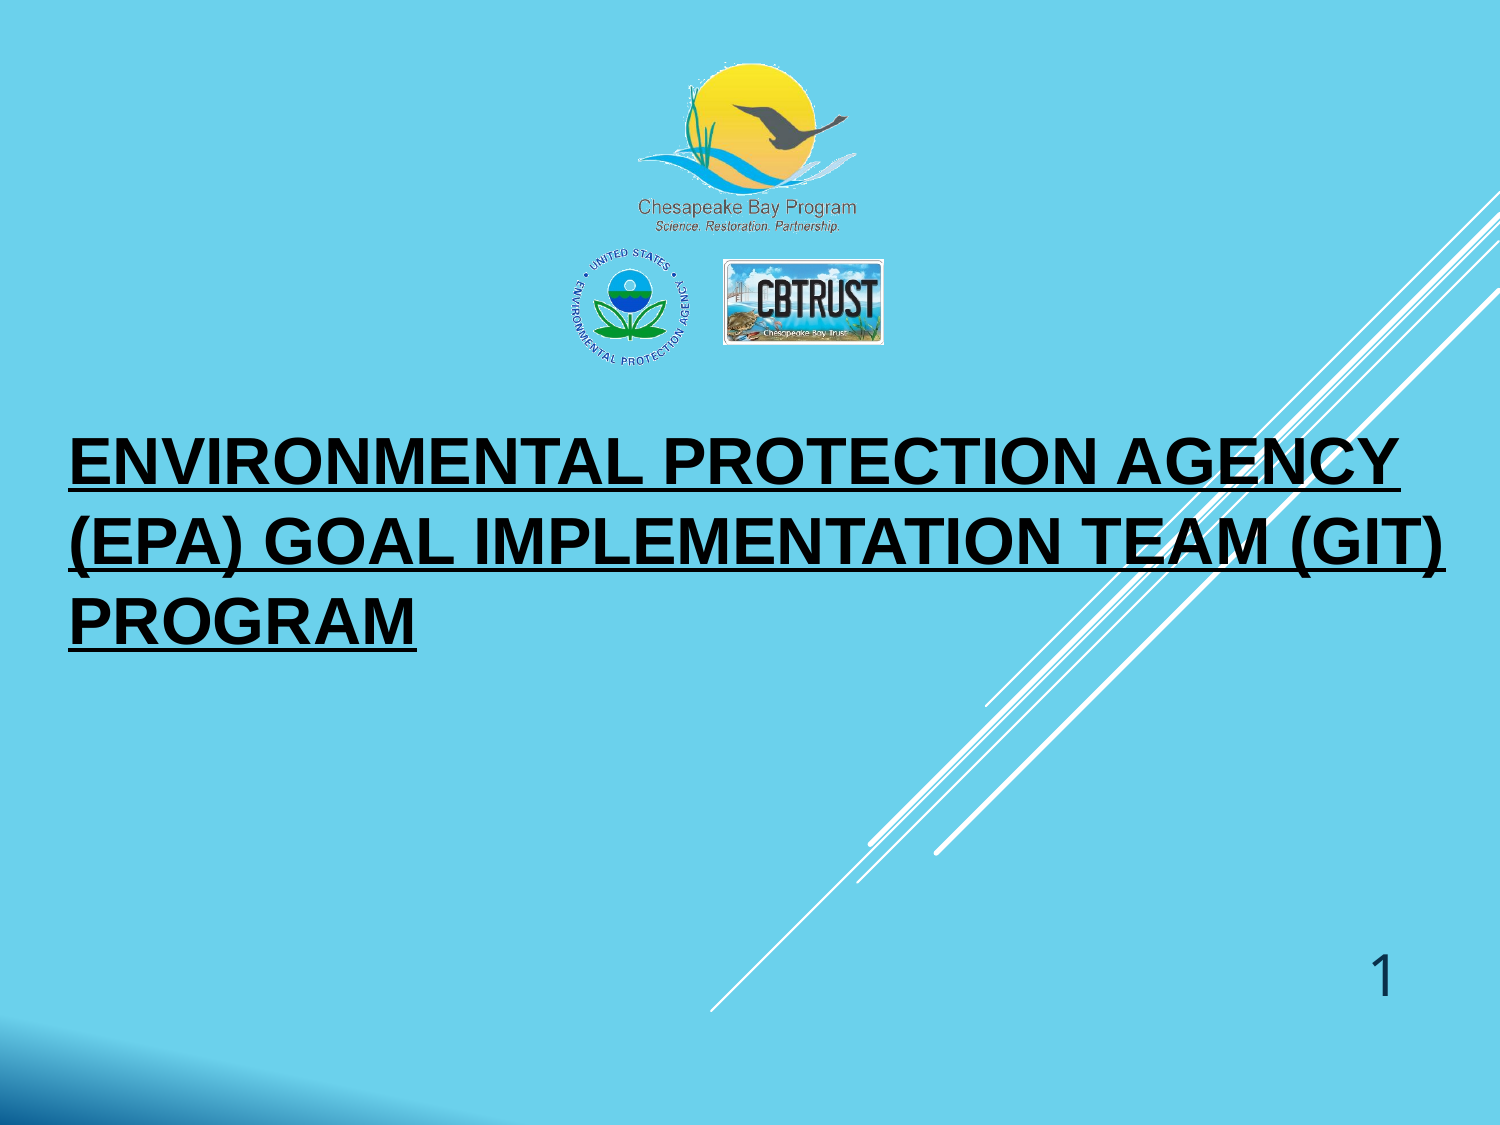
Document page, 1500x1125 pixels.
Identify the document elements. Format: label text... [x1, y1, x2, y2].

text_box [568, 33, 862, 369]
title Environmental Protection Agency (EPA) Goal Implementation Team (GIT) Program [53, 500, 1500, 825]
slide_number 1 [1275, 915, 1416, 1025]
picture [722, 259, 884, 345]
